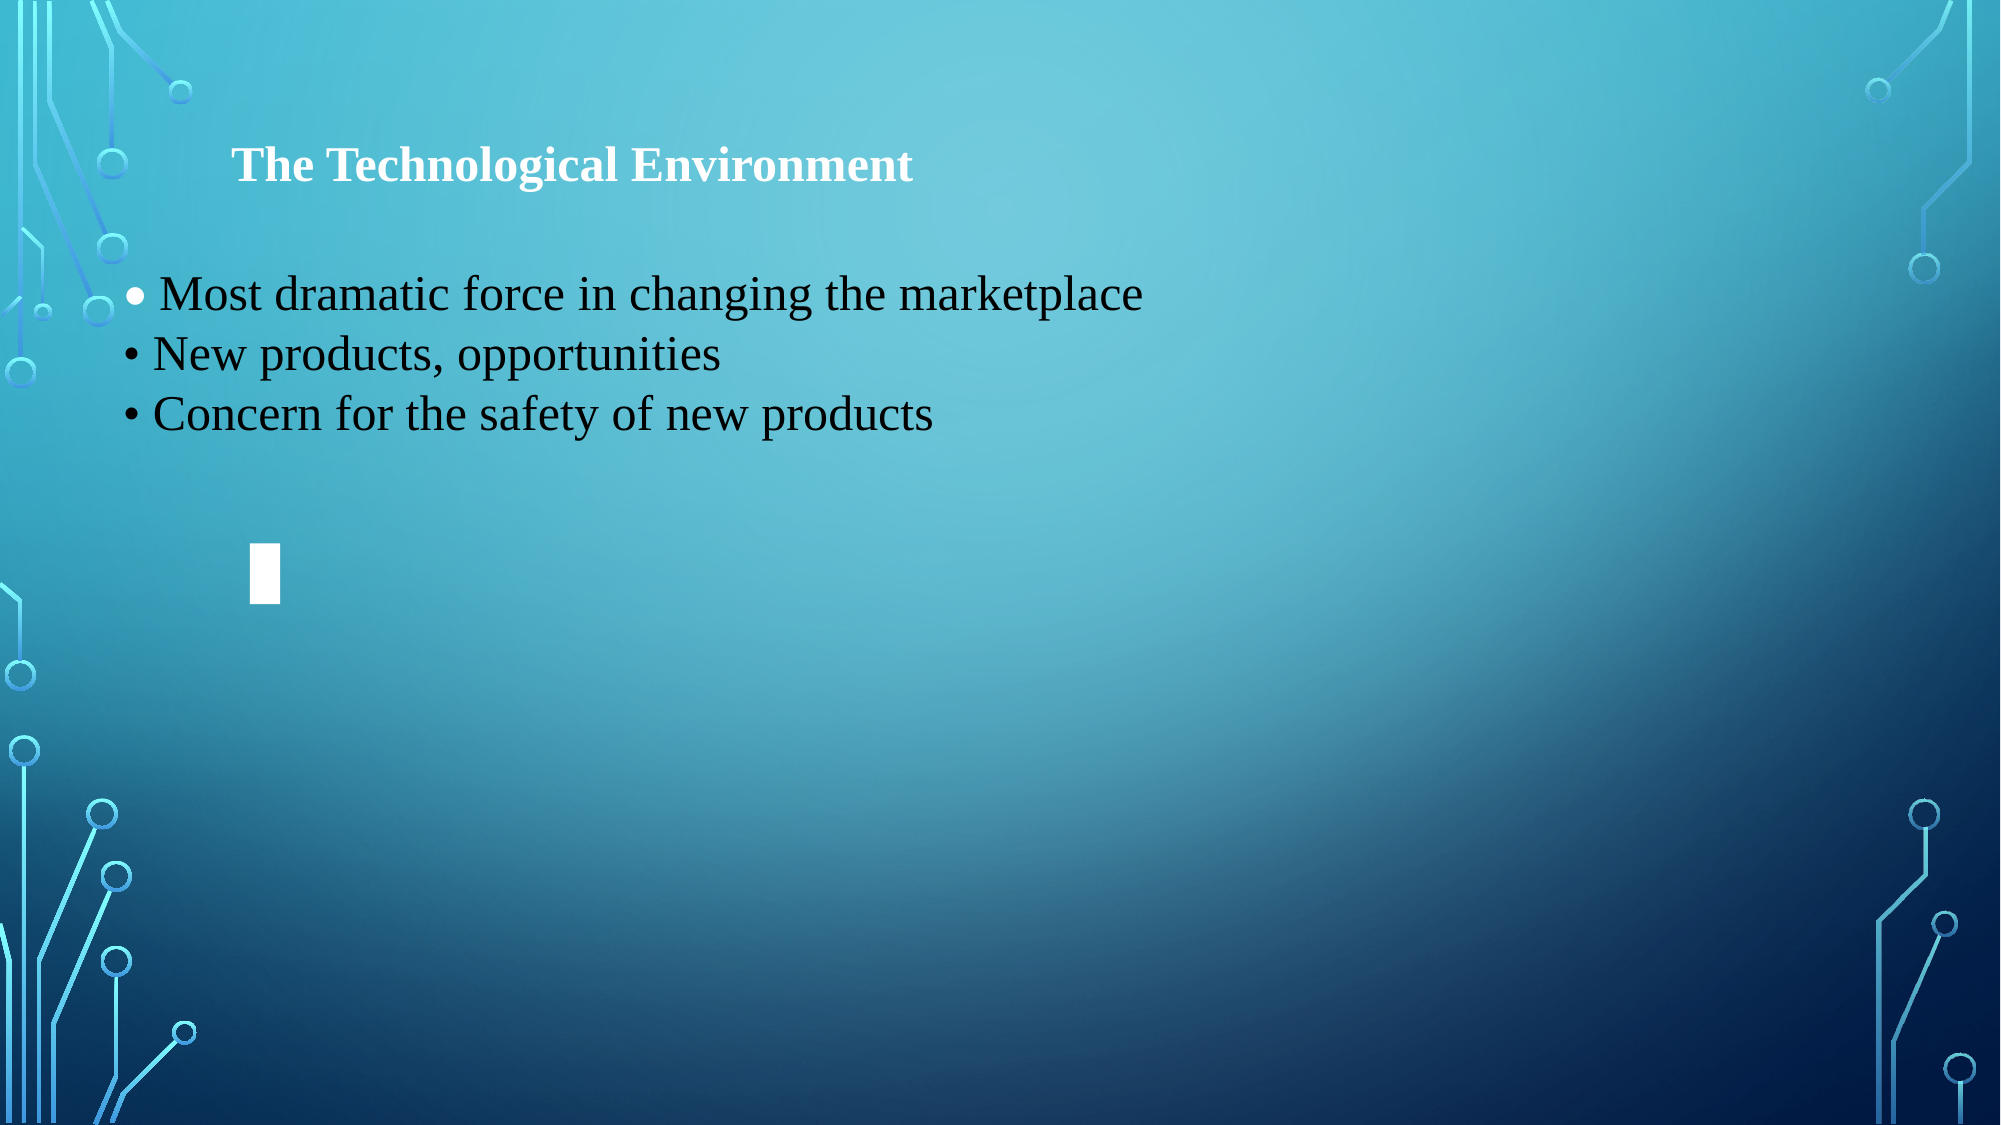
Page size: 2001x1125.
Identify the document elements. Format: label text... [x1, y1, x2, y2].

text_box [249, 543, 281, 605]
text_box • Most dramatic force in changing the marketplace • New products, opportunities • Concern for the safety of new products [108, 252, 1473, 448]
text_box The Technological Environment [0, 67, 1210, 256]
